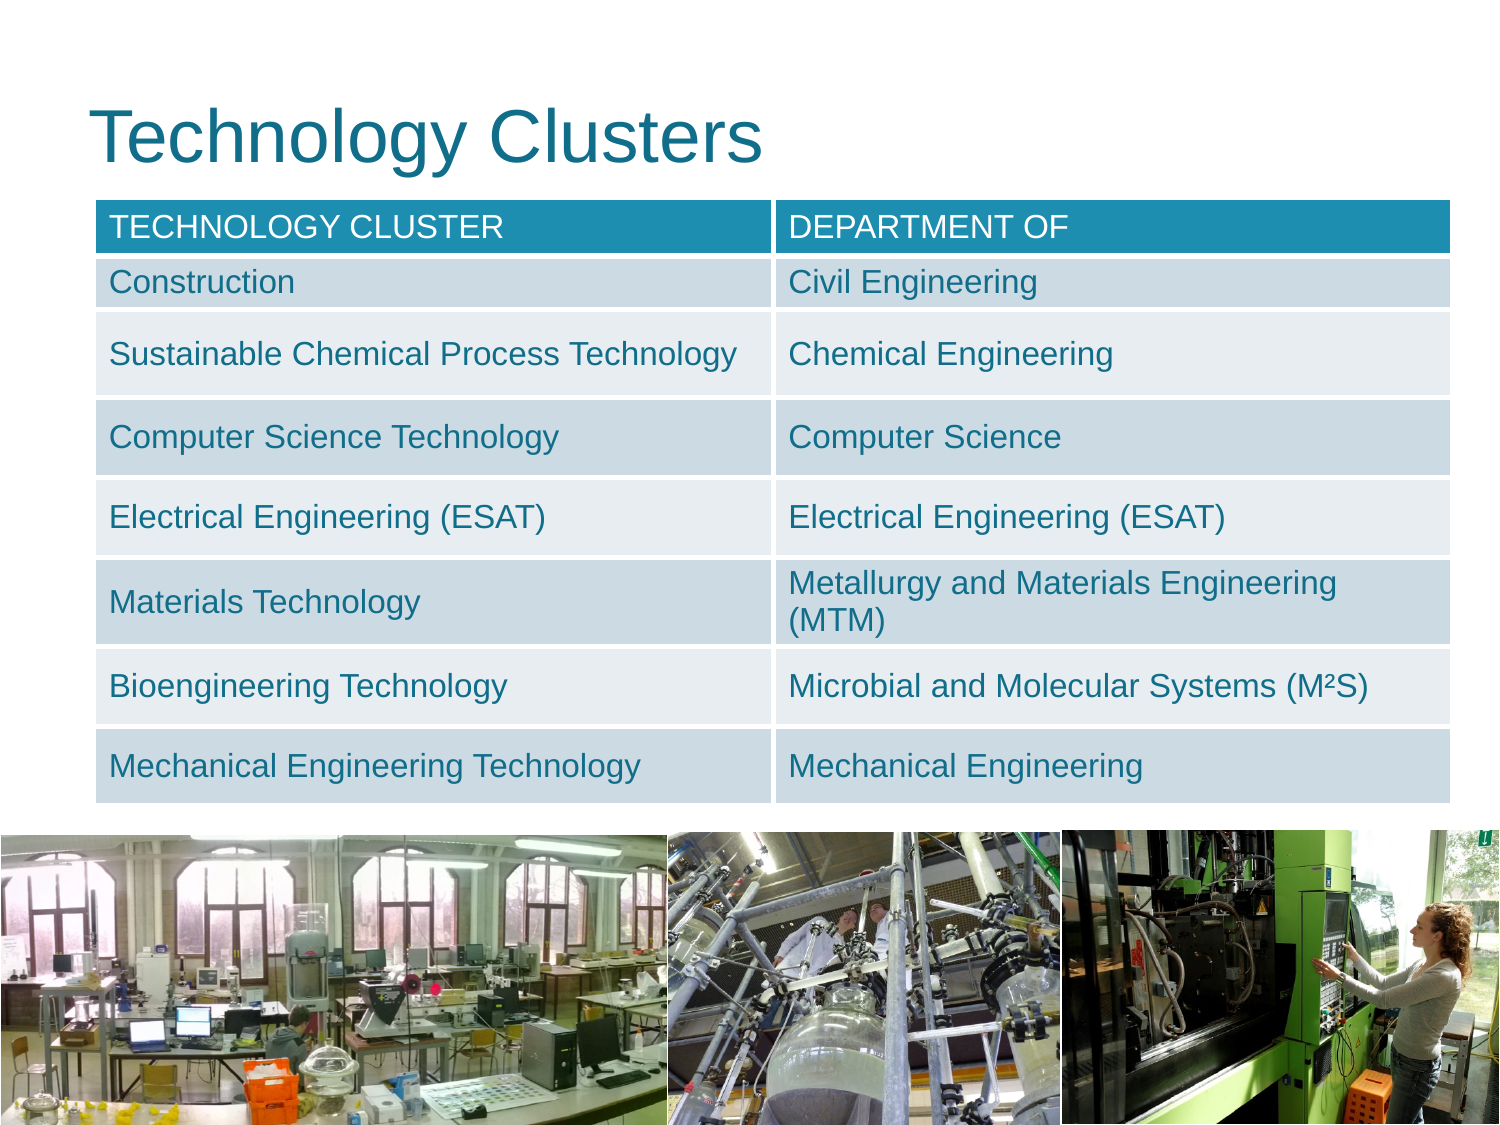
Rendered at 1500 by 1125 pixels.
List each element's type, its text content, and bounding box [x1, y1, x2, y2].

table_cell Materials Technology [96, 560, 771, 644]
picture [0, 829, 1500, 1125]
table_cell Construction [96, 259, 771, 307]
table_cell Bioengineering Technology [96, 649, 771, 724]
table_cell Computer Science [776, 400, 1450, 475]
table_cell Microbial and Molecular Systems (M²S) [776, 649, 1450, 724]
table_cell Mechanical Engineering [776, 729, 1450, 803]
table_cell Sustainable Chemical Process Technology [96, 312, 771, 395]
table_header DEPARTMENT OF [776, 200, 1450, 253]
title Technology Clusters [88, 29, 1456, 178]
table_cell Electrical Engineering (ESAT) [96, 480, 771, 555]
table_header TECHNOLOGY CLUSTER [96, 200, 771, 253]
table_cell Mechanical Engineering Technology [96, 729, 771, 803]
table_cell Metallurgy and Materials Engineering (MTM) [776, 560, 1450, 644]
table_cell Computer Science Technology [96, 400, 771, 475]
table_cell Electrical Engineering (ESAT) [776, 480, 1450, 555]
table_cell Chemical Engineering [776, 312, 1450, 395]
table_cell Civil Engineering [776, 259, 1450, 307]
